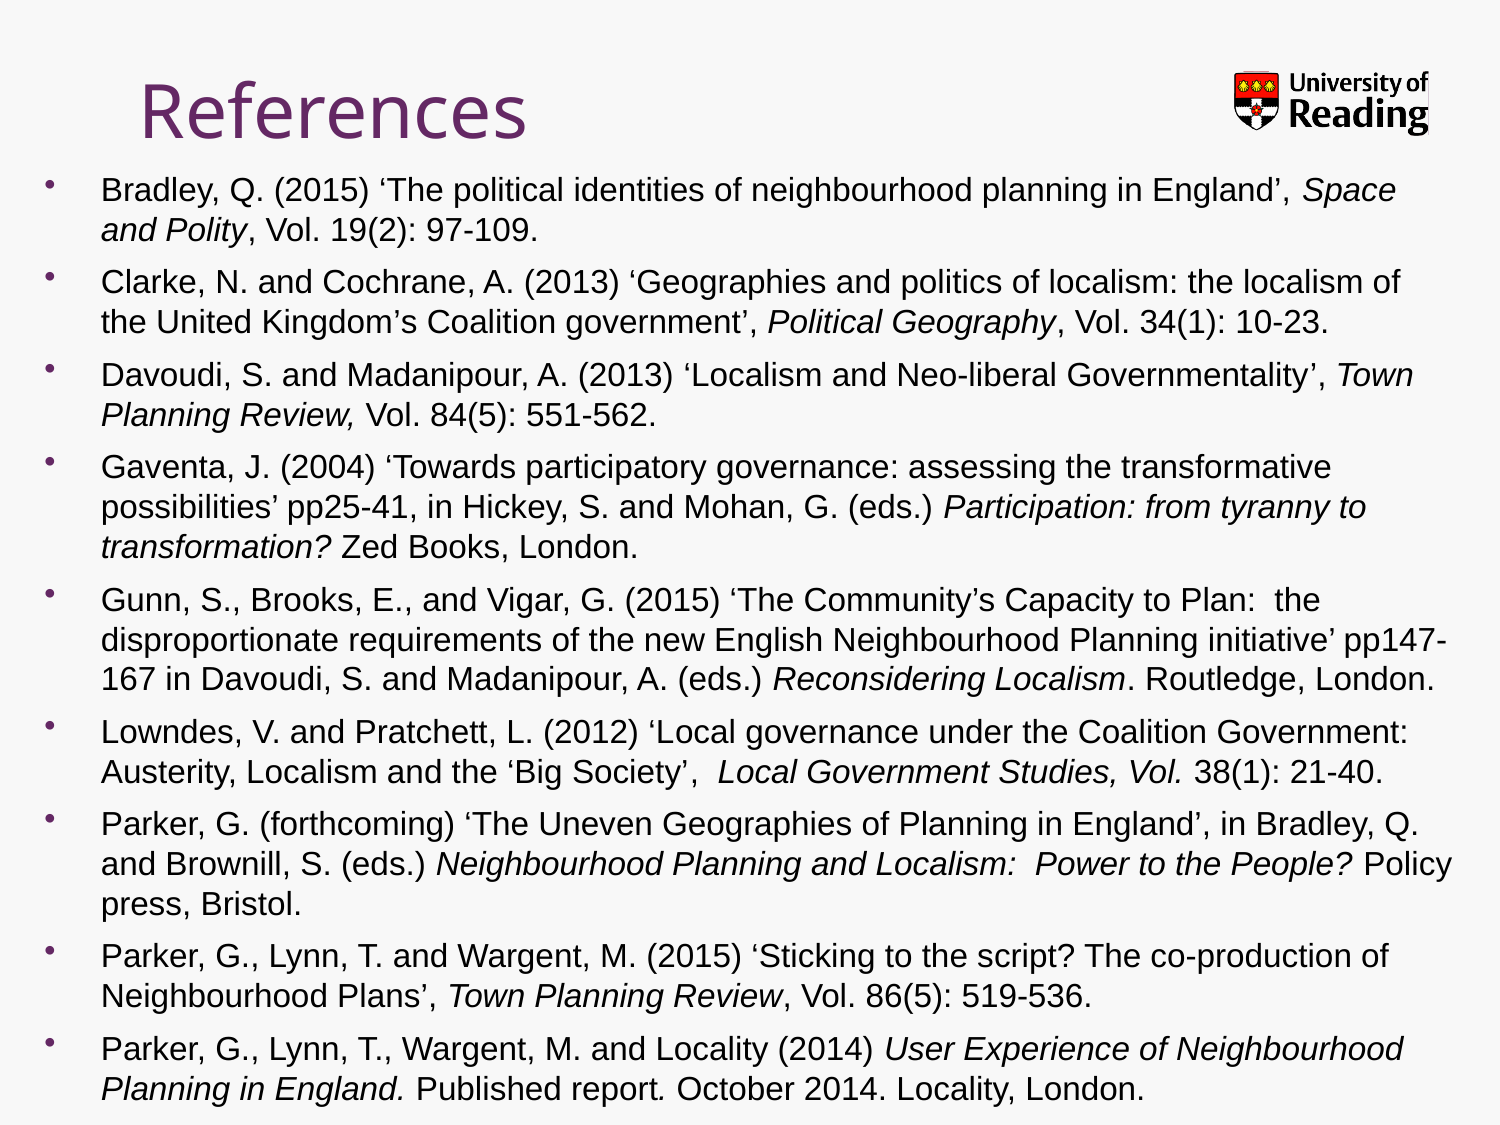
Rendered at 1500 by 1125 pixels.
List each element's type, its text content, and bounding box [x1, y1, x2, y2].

list Bradley, Q. (2015) ‘The political identities of neighbourhood planning in England’, Space and Polity, Vol. 19(2): 97-109. Clarke, N. and Cochrane, A. (2013) ‘Geographies and politics of localism: the localism of the United Kingdom’s Coalition government’, Political Geography, Vol. 34(1): 10-23. Davoudi, S. and Madanipour, A. (2013) ‘Localism and Neo-liberal Governmentality’, Town Planning Review, Vol. 84(5): 551-562. Gaventa, J. (2004) ‘Towards participatory governance: assessing the transformative possibilities’ pp25-41, in Hickey, S. and Mohan, G. (eds.) Participation: from tyranny to transformation? Zed Books, London. Gunn, S., Brooks, E., and Vigar, G. (2015) ‘The Community’s Capacity to Plan: the disproportionate requirements of the new English Neighbourhood Planning initiative’ pp147-167 in Davoudi, S. and Madanipour, A. (eds.) Reconsidering Localism. Routledge, London. Lowndes, V. and Pratchett, L. (2012) ‘Local governance under the Coalition Government: Austerity, Localism and the ‘Big Society’, Local Government Studies, Vol. 38(1): 21-40. Parker, G. (forthcoming) ‘The Uneven Geographies of Planning in England’, in Bradley, Q. and Brownill, S. (eds.) Neighbourhood Planning and Localism: Power to the People? Policy press, Bristol. Parker, G., Lynn, T. and Wargent, M. (2015) ‘Sticking to the script? The co-production of Neighbourhood Plans’, Town Planning Review, Vol. 86(5): 519-536. Parker, G., Lynn, T., Wargent, M. and Locality (2014) User Experience of Neighbourhood Planning in England. Published report. October 2014. Locality, London. [29, 160, 1471, 1107]
title References [123, 44, 1141, 160]
picture [1234, 71, 1429, 136]
